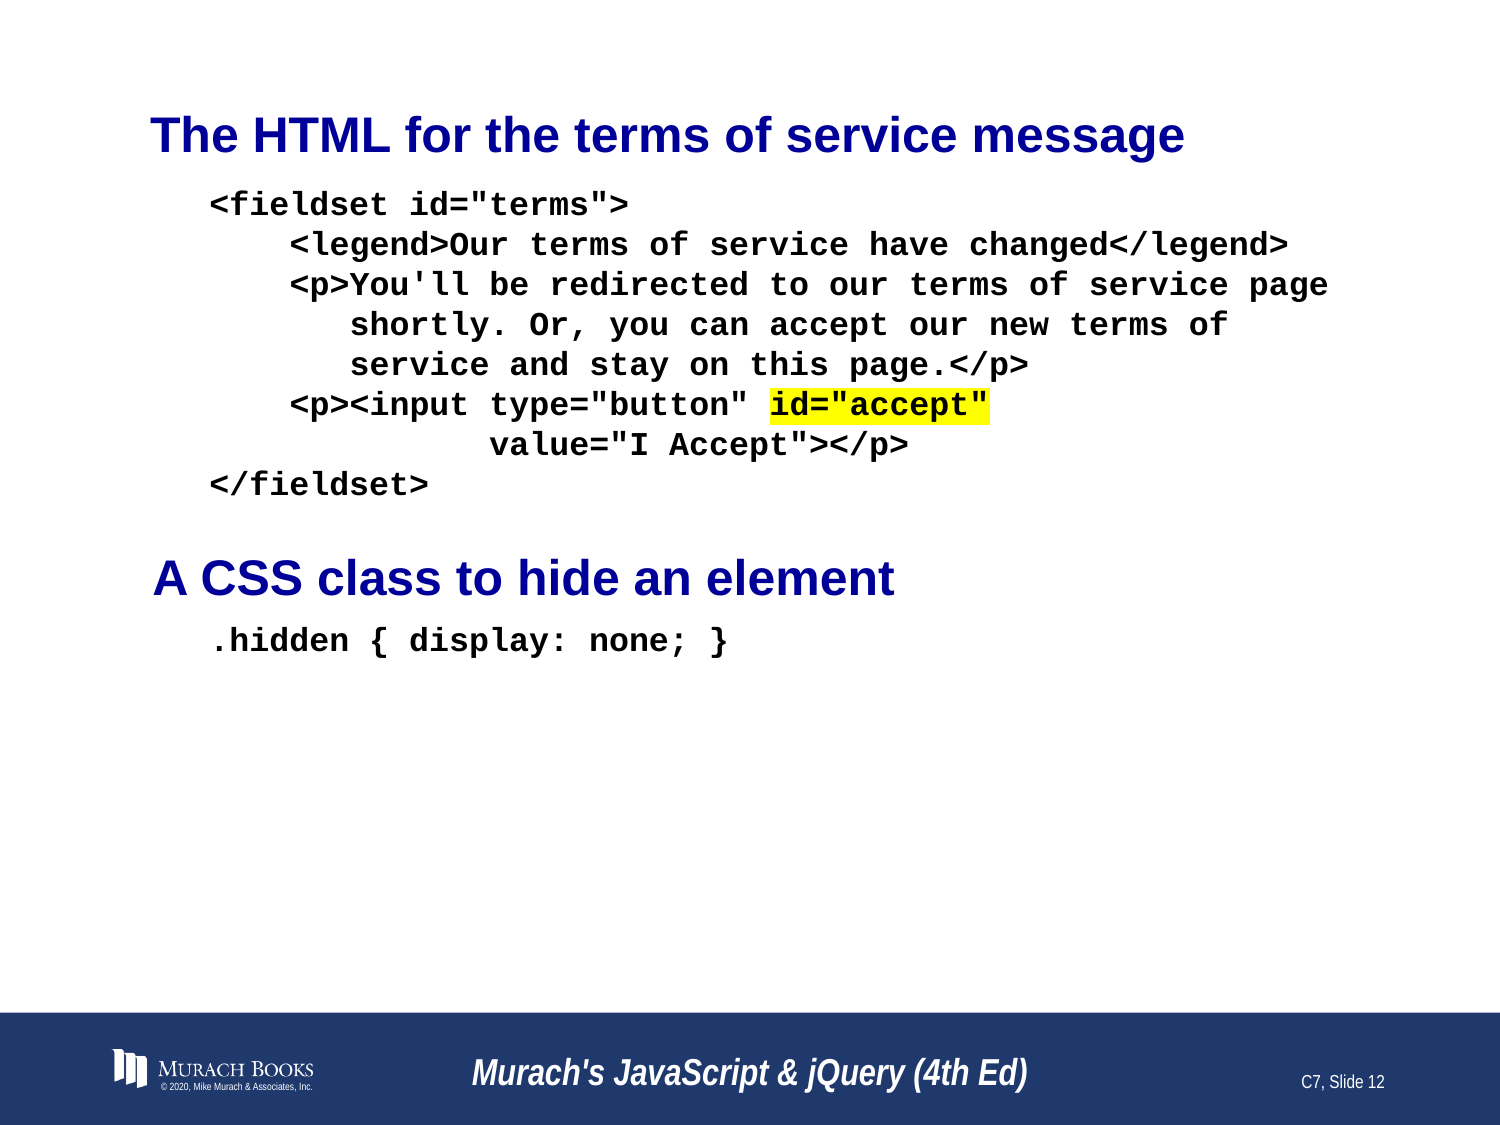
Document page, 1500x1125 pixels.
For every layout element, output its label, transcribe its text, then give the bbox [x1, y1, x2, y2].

list <fieldset id="terms"> <legend>Our terms of service have changed</legend> <p>You'll be redirected to our terms of service page shortly. Or, you can accept our new terms of service and stay on this page.</p> <p><input type="button" id="accept" value="I Accept"></p> </fieldset> A CSS class to hide an element .hidden { display: none; } [137, 174, 1350, 975]
title The HTML for the terms of service message [150, 102, 1350, 164]
footer © 2020, Mike Murach & Associates, Inc. [12, 1025, 463, 1100]
slide_number Murach's JavaScript & jQuery (4th Ed) [463, 1025, 1050, 1100]
slide_number C7, Slide 12 [1087, 1025, 1400, 1100]
